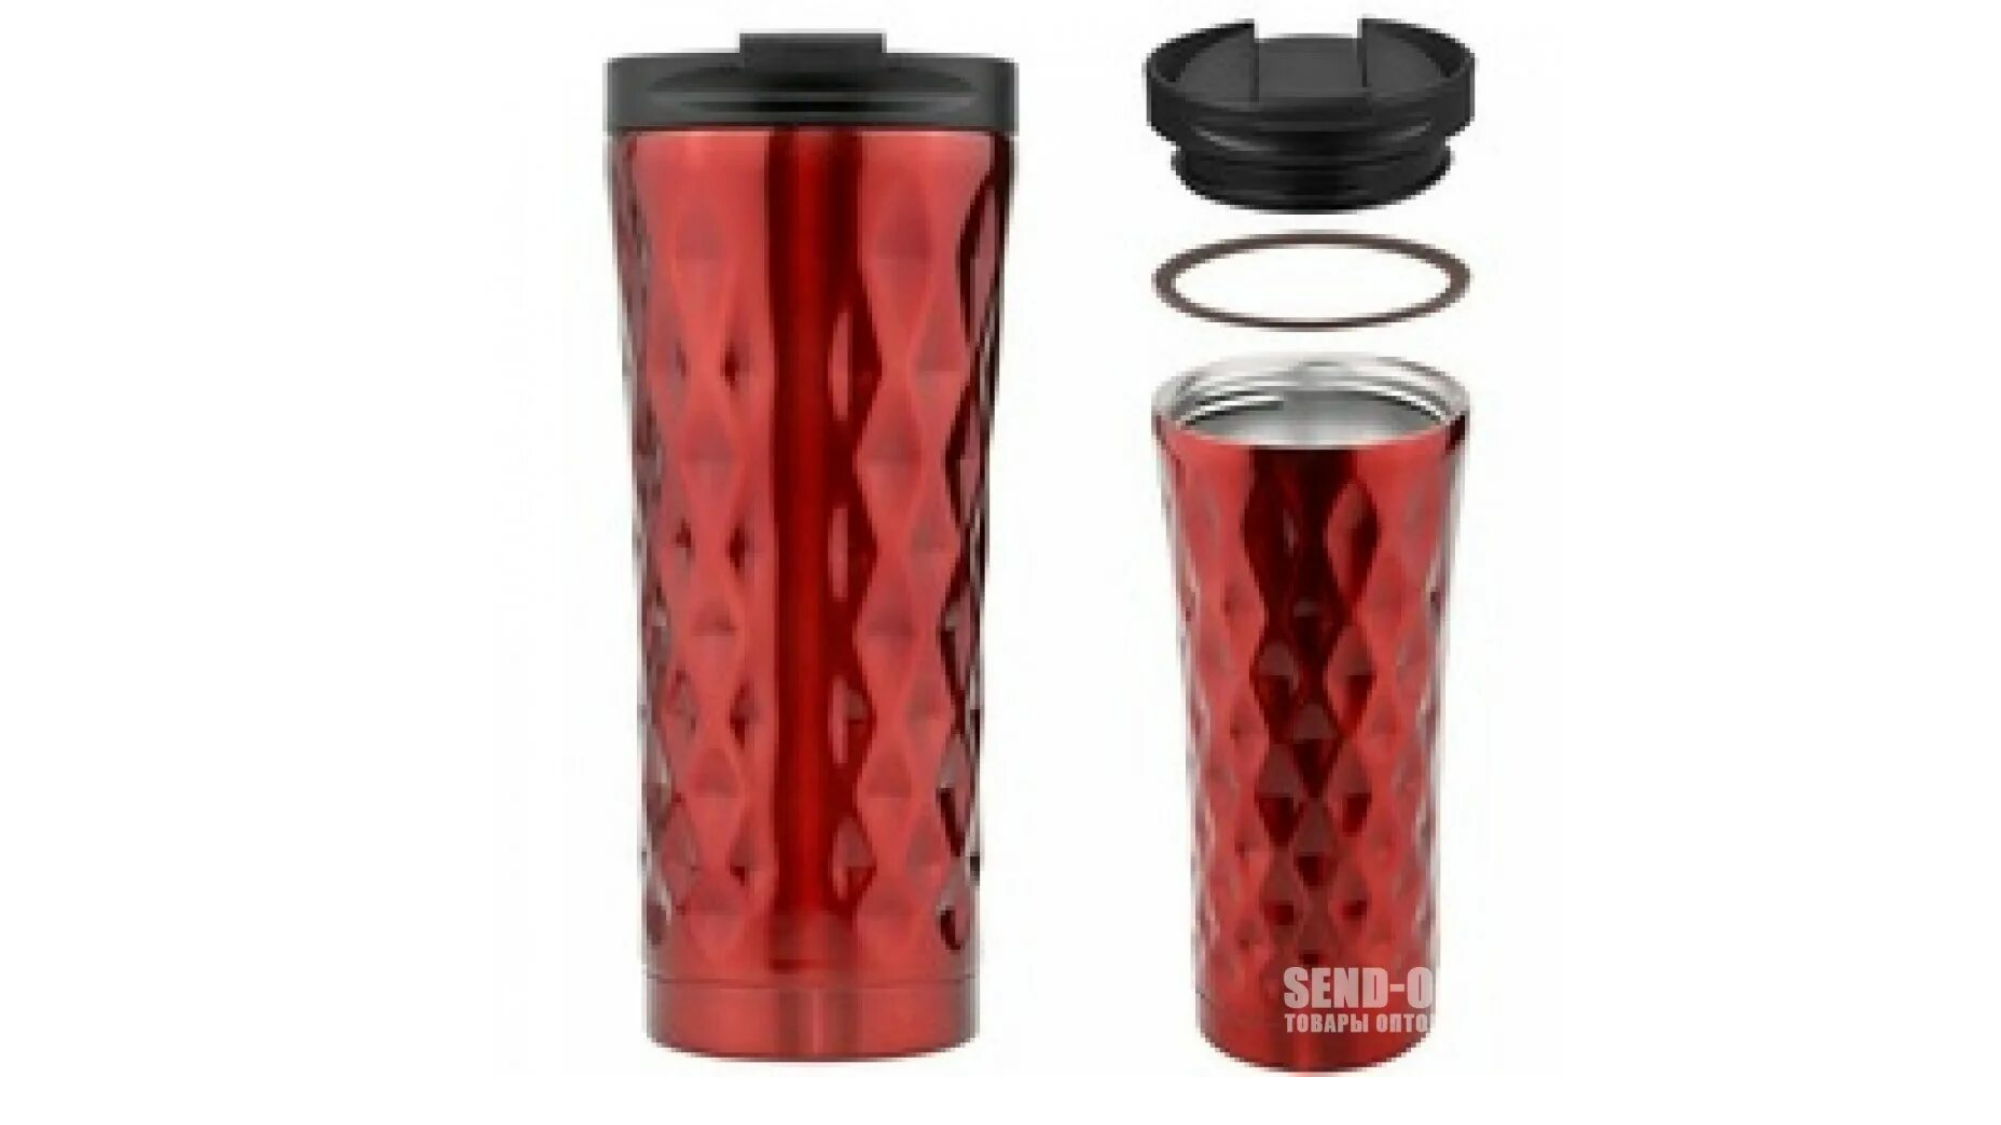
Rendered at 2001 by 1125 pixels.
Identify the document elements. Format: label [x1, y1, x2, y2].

picture [485, 0, 1563, 1077]
